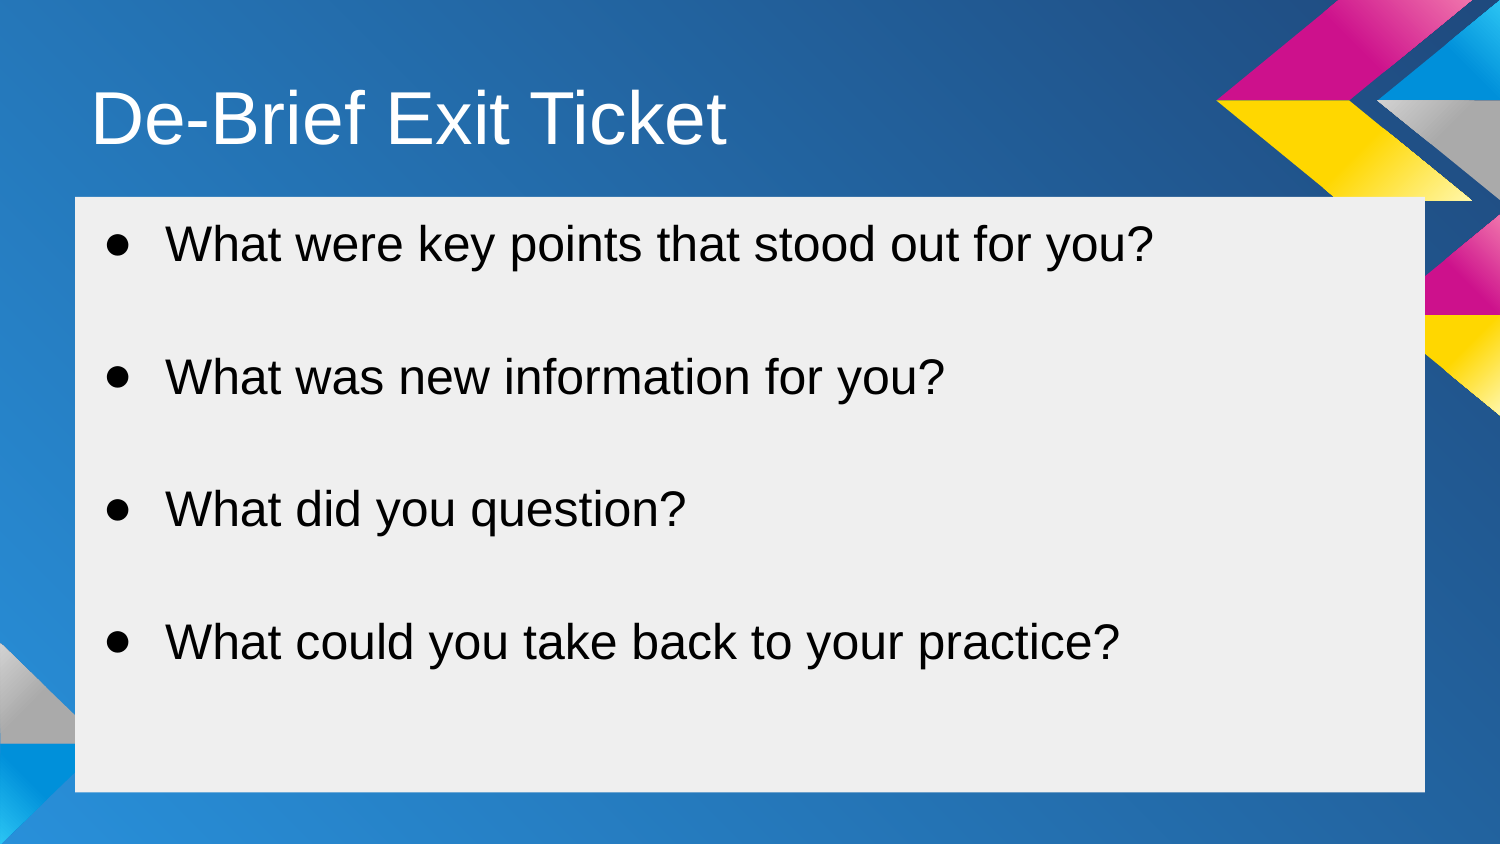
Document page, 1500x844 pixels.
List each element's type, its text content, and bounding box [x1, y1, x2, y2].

list What were key points that stood out for you? What was new information for you? What did you question? What could you take back to your practice? [75, 196, 1425, 793]
title De-Brief Exit Ticket [75, 33, 1204, 175]
